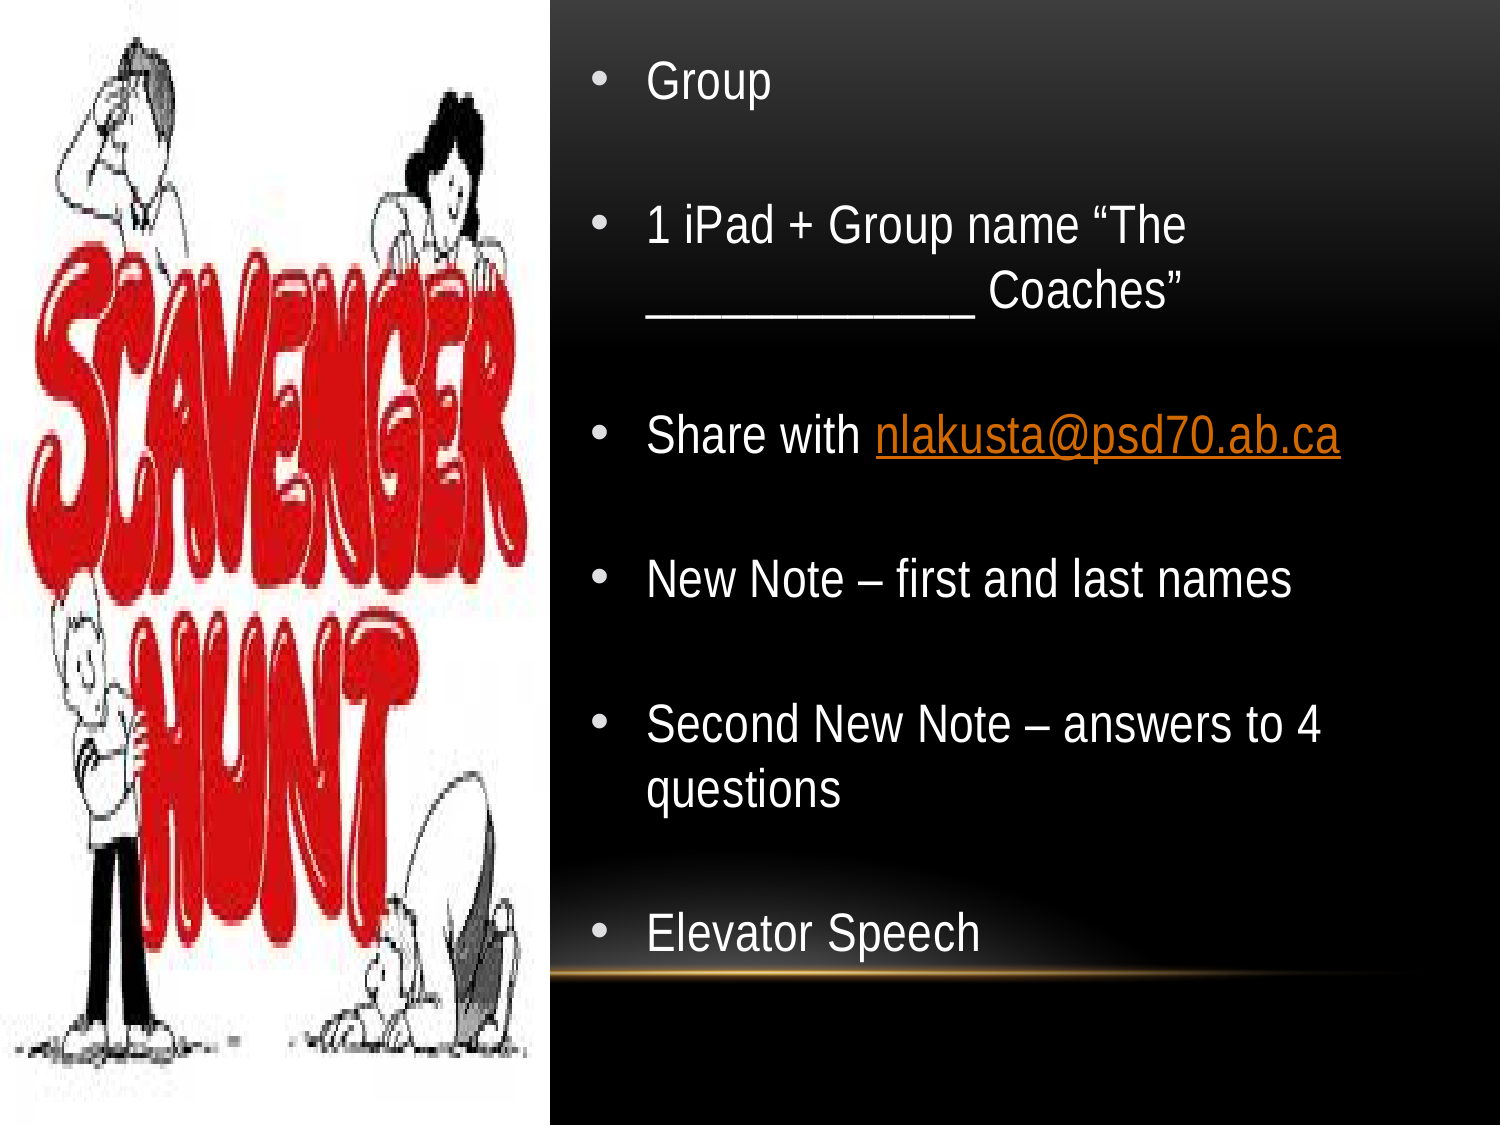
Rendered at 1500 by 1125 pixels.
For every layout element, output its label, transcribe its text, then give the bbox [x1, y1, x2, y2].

picture [0, 0, 1500, 1125]
list Group 1 iPad + Group name “The _____________ Coaches” Share with nlakusta@psd70.ab.ca New Note – first and last names Second New Note – answers to 4 questions Elevator Speech [575, 37, 1500, 1088]
